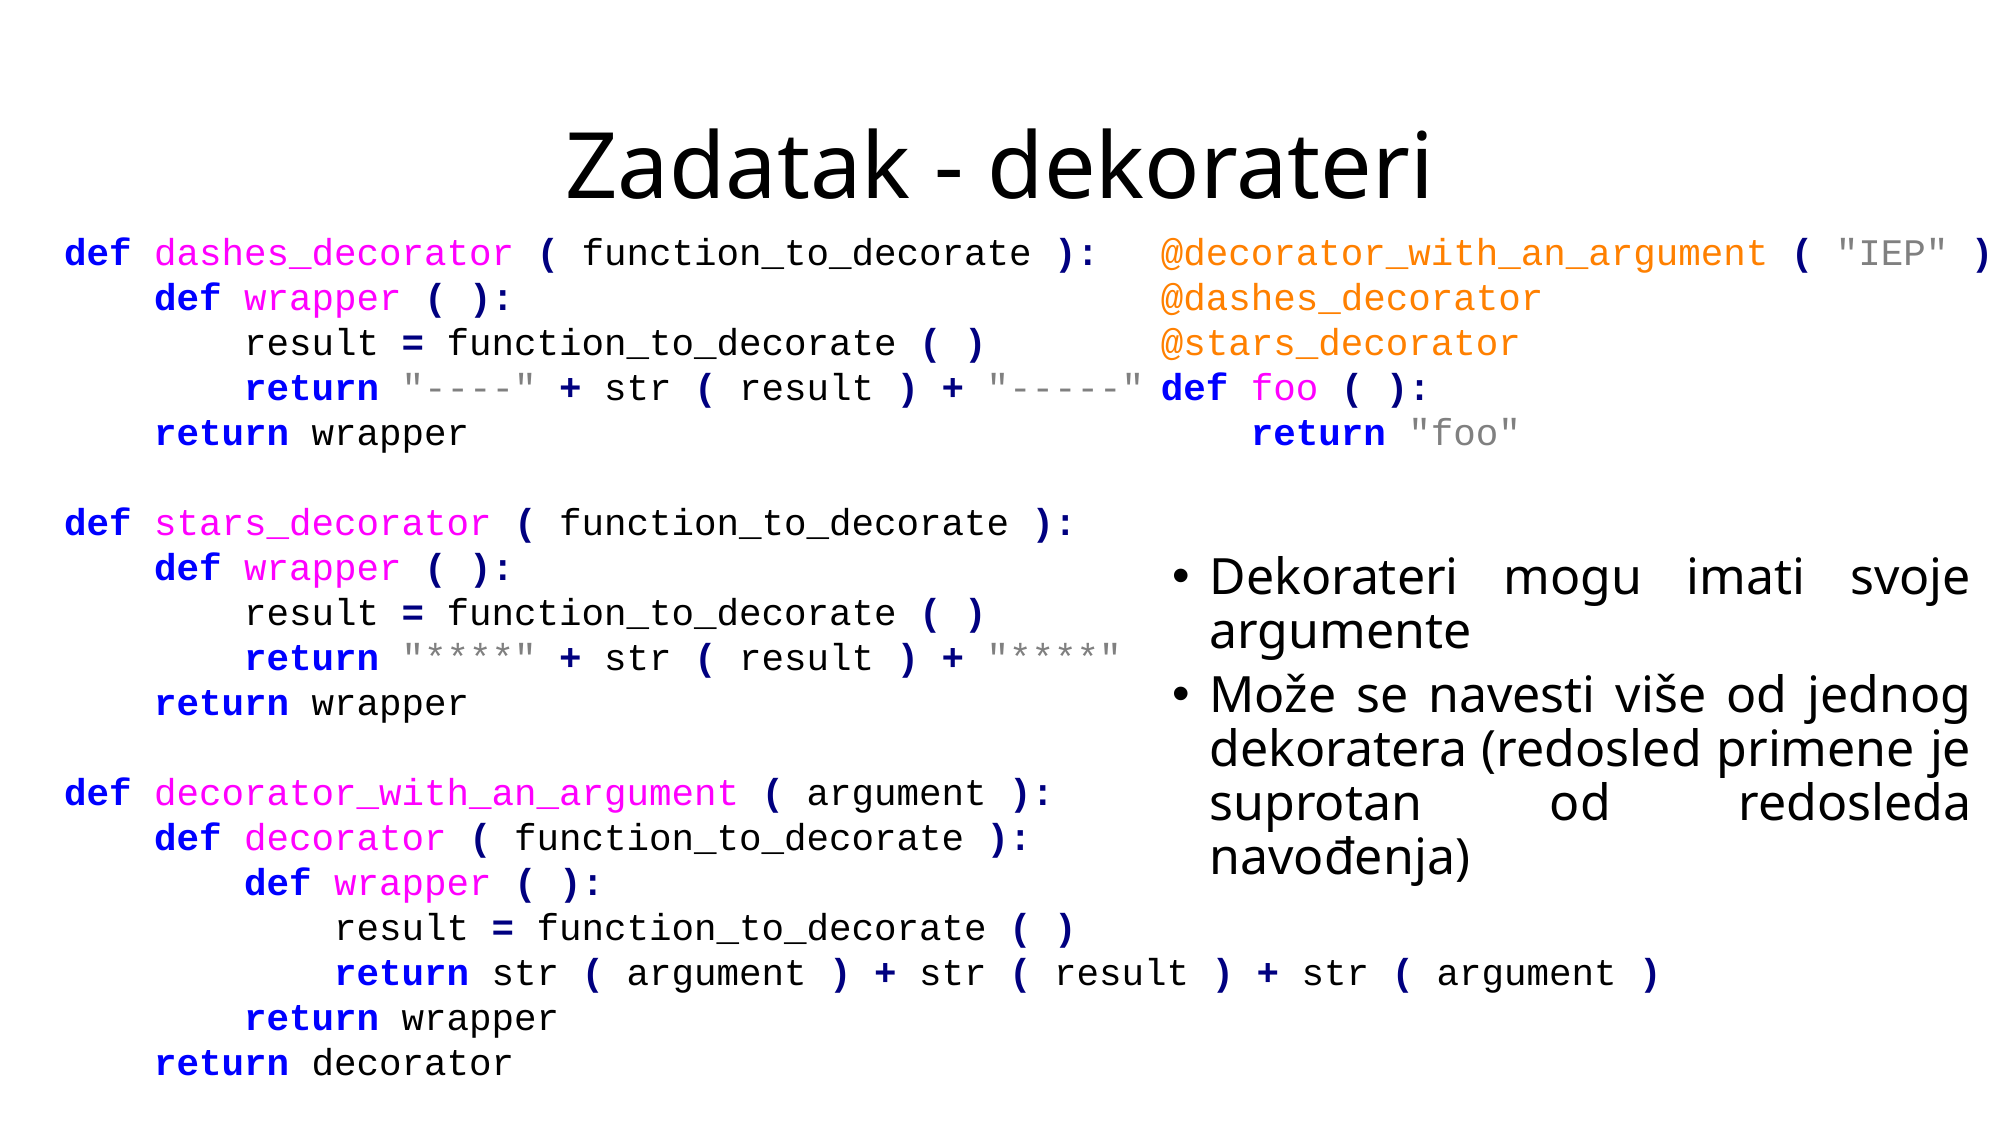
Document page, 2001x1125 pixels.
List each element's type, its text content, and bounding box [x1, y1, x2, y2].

title Zadatak - dekorateri [137, 59, 1863, 221]
text_box def dashes_decorator ( function_to_decorate ): def wrapper ( ): result = function_to_decorate ( ) return "----" + str ( result ) + "-----" return wrapper def stars_decorator ( function_to_decorate ): def wrapper ( ): result = function_to_decorate ( ) return "****" + str ( result ) + "****" return wrapper def decorator_with_an_argument ( argument ): def decorator ( function_to_decorate ): def wrapper ( ): result = function_to_decorate ( ) return str ( argument ) + str ( result ) + str ( argument ) return wrapper return decorator [49, 221, 1731, 1091]
list Dekorateri mogu imati svoje argumente Može se navesti više od jednog dekoratera (redosled primene je suprotan od redosleda navođenja) [1082, 543, 1987, 904]
text_box @decorator_with_an_argument ( "IEP" ) @dashes_decorator @stars_decorator def foo ( ): return "foo" [1146, 221, 2000, 461]
